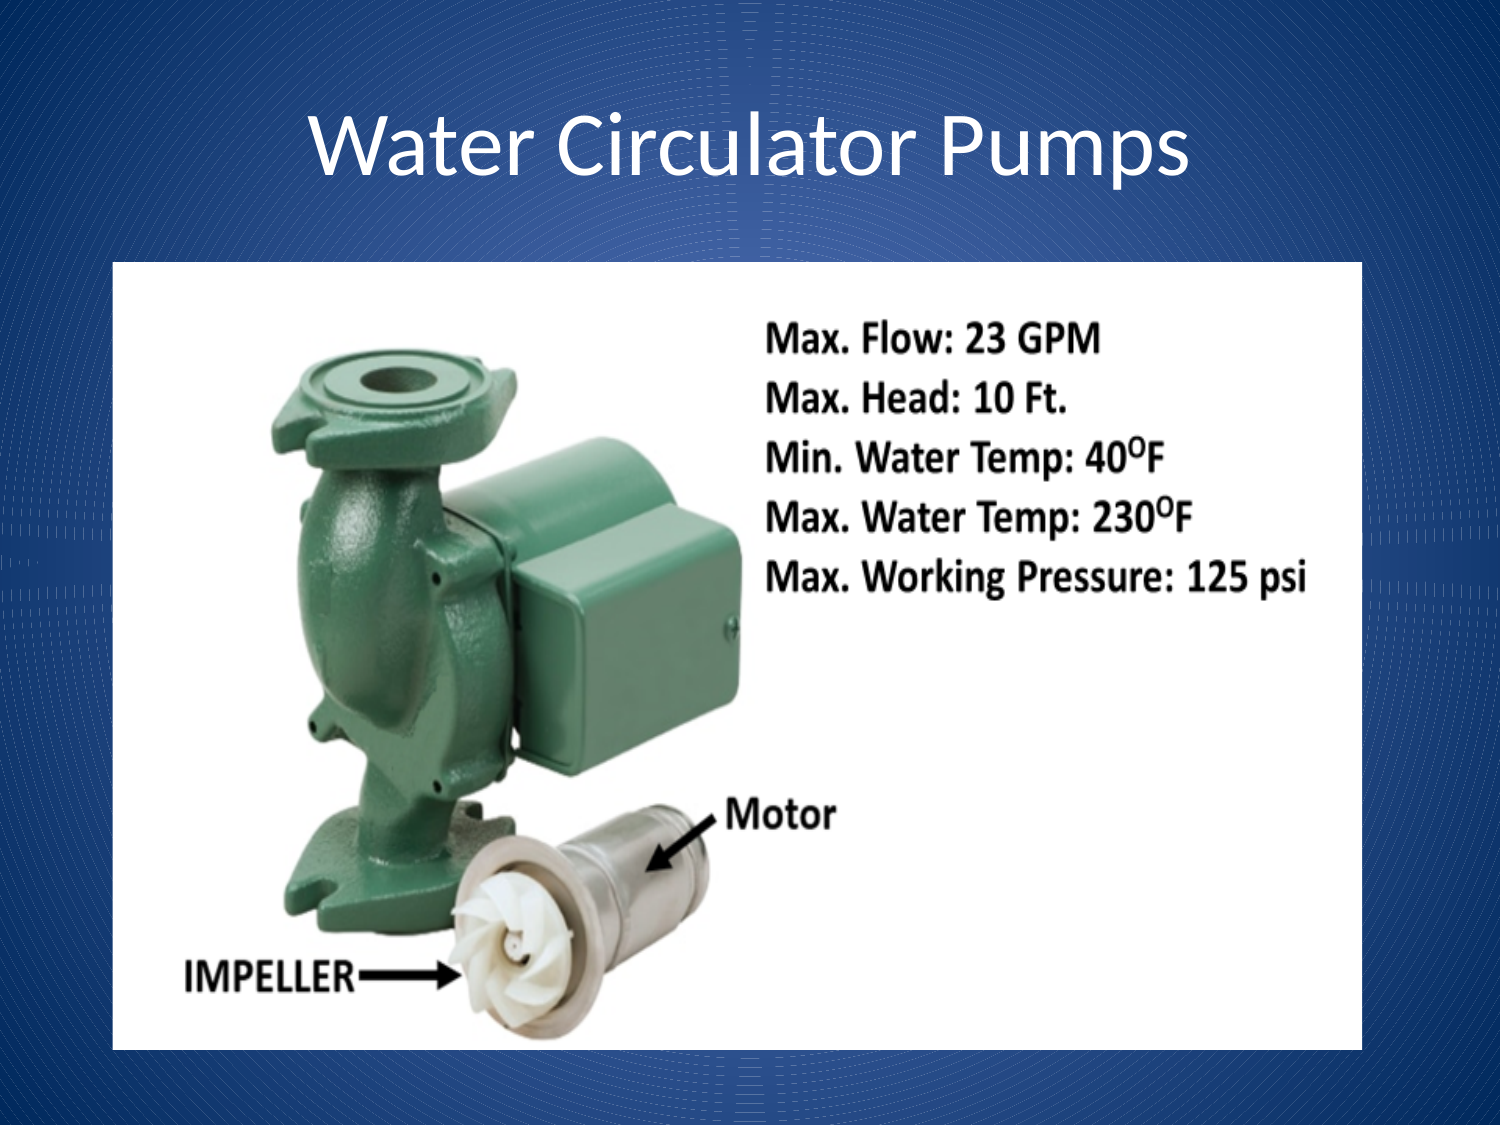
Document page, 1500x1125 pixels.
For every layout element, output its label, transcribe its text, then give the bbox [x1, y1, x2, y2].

title Water Circulator Pumps [75, 45, 1425, 233]
picture [112, 262, 1363, 1051]
